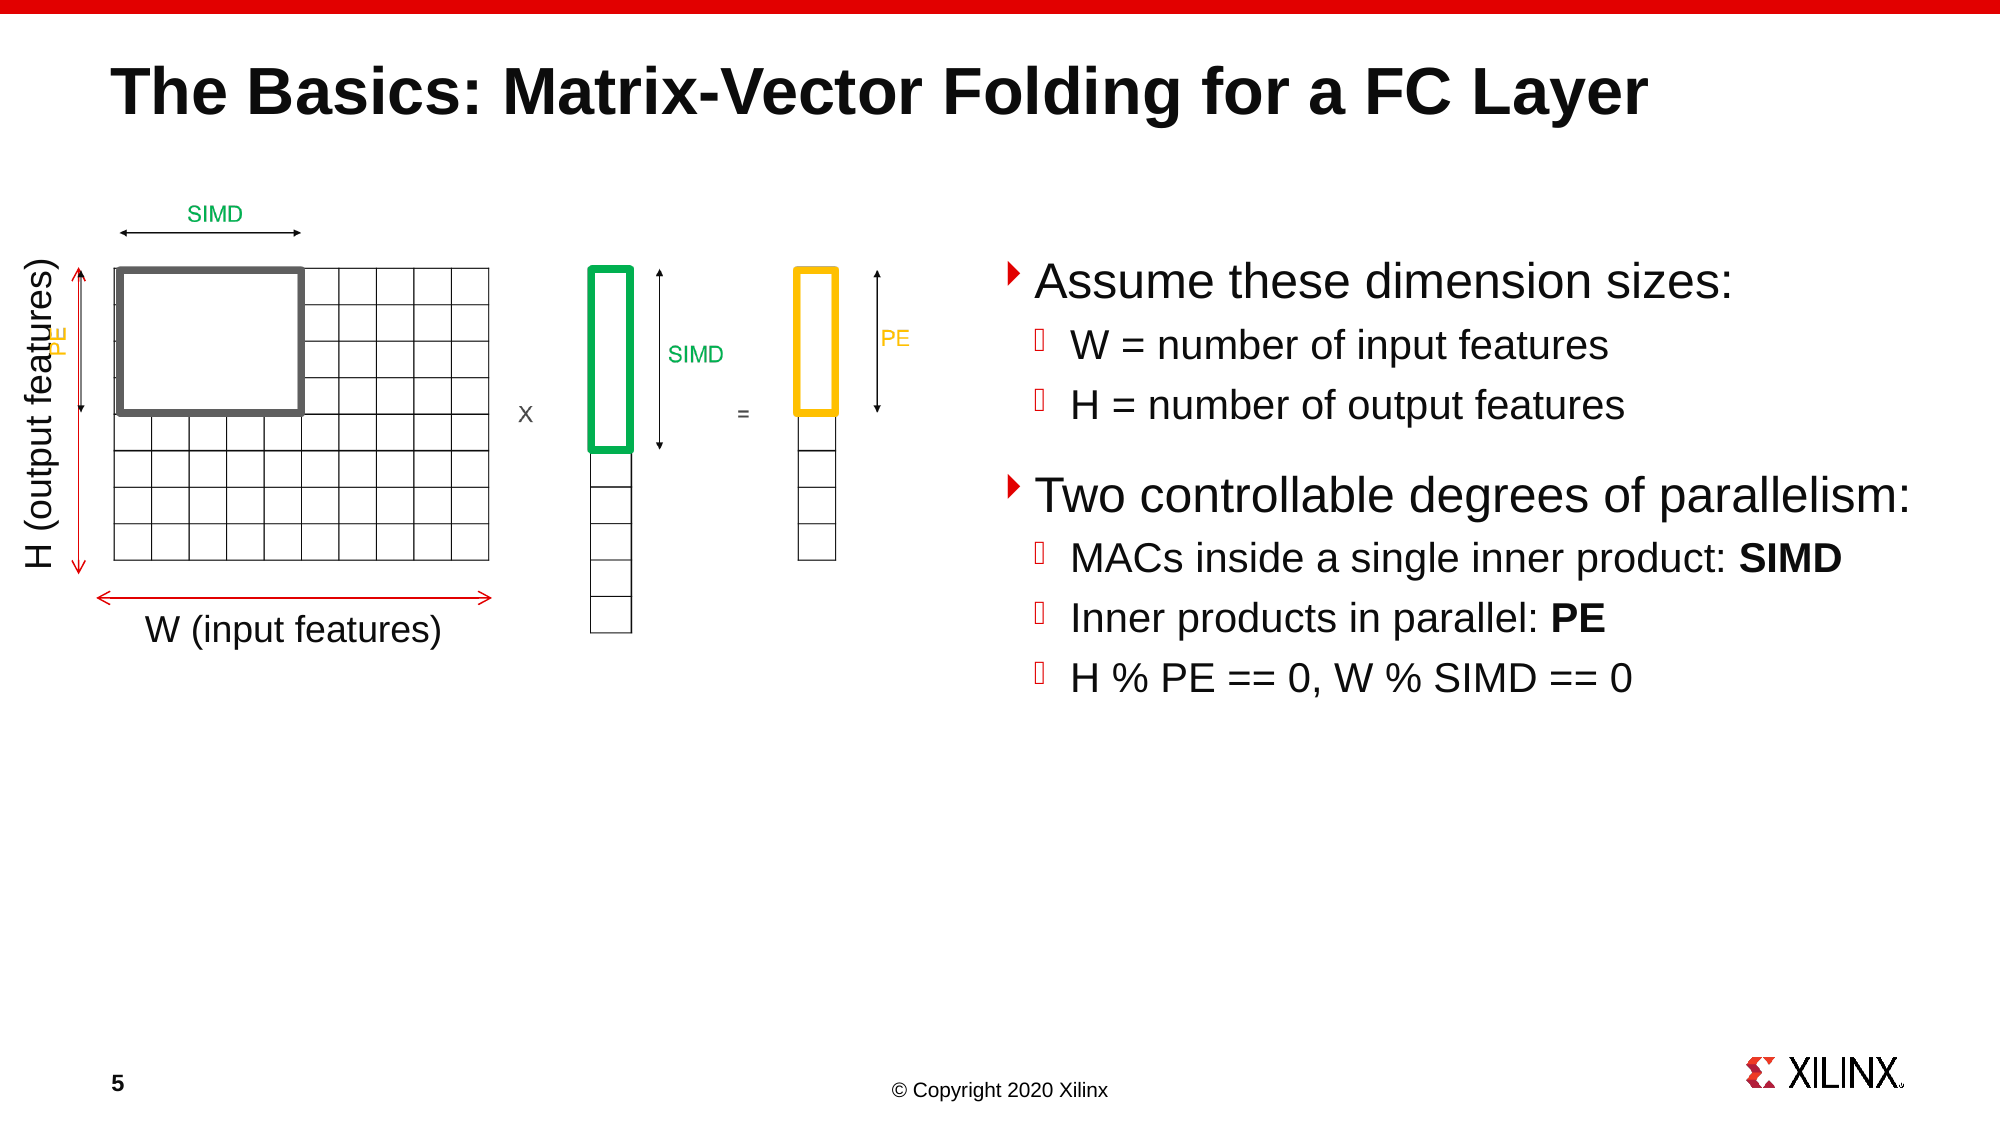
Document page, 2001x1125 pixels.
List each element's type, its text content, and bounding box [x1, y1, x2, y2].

slide_number 5 [96, 1043, 257, 1104]
picture [1745, 1056, 1905, 1089]
picture [36, 192, 975, 634]
text_box W (input features) [130, 634, 458, 658]
list Assume these dimension sizes: W = number of input features H = number of output features Two controllable degrees of parallelism: MACs inside a single inner product: SIMD Inner products in parallel: PE H % PE == 0, W % SIMD == 0 [980, 241, 1945, 1002]
title The Basics: Matrix-Vector Folding for a FC Layer [95, 50, 1905, 210]
text_box H (output features) [6, 243, 66, 586]
